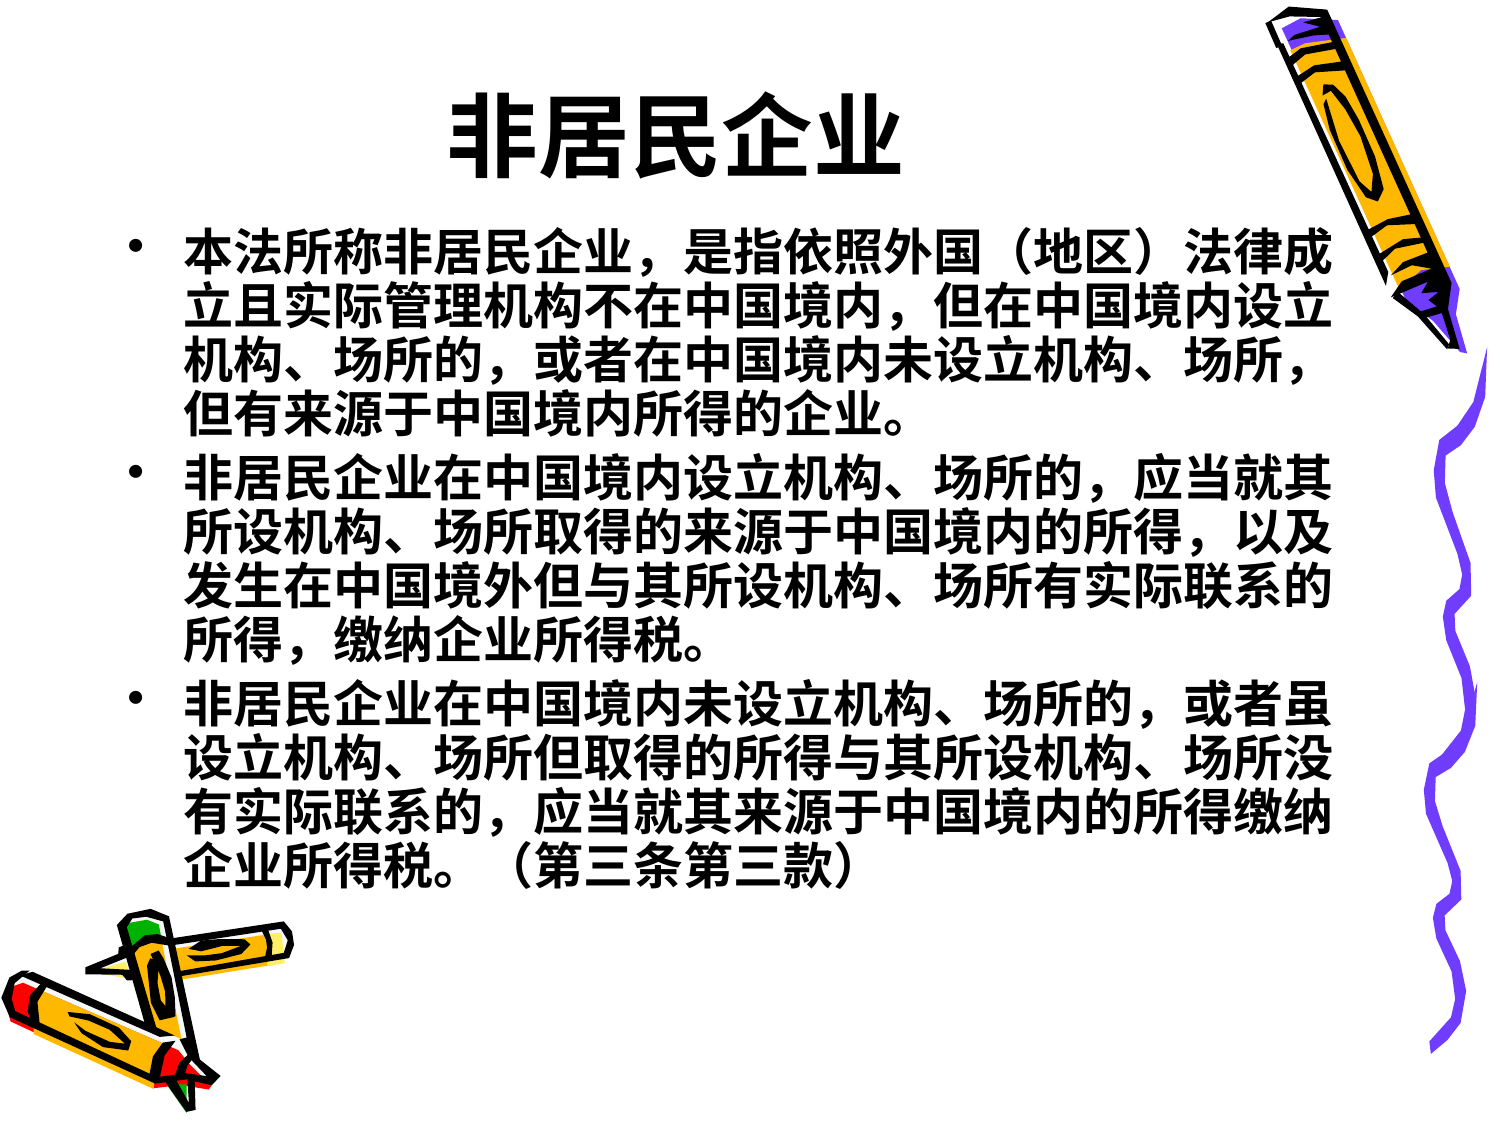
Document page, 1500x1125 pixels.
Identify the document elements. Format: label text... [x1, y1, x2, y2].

list 本法所称非居民企业，是指依照外国（地区）法律成立且实际管理机构不在中国境内，但在中国境内设立机构、场所的，或者在中国境内未设立机构、场所，但有来源于中国境内所得的企业。 非居民企业在中国境内设立机构、场所的，应当就其所设机构、场所取得的来源于中国境内的所得，以及发生在中国境外但与其所设机构、场所有实际联系的所得，缴纳企业所得税。 非居民企业在中国境内未设立机构、场所的，或者虽设立机构、场所但取得的所得与其所设机构、场所没有实际联系的，应当就其来源于中国境内的所得缴纳企业所得税。（第三条第三款） [111, 219, 1375, 977]
title 非居民企业 [112, 24, 1240, 197]
